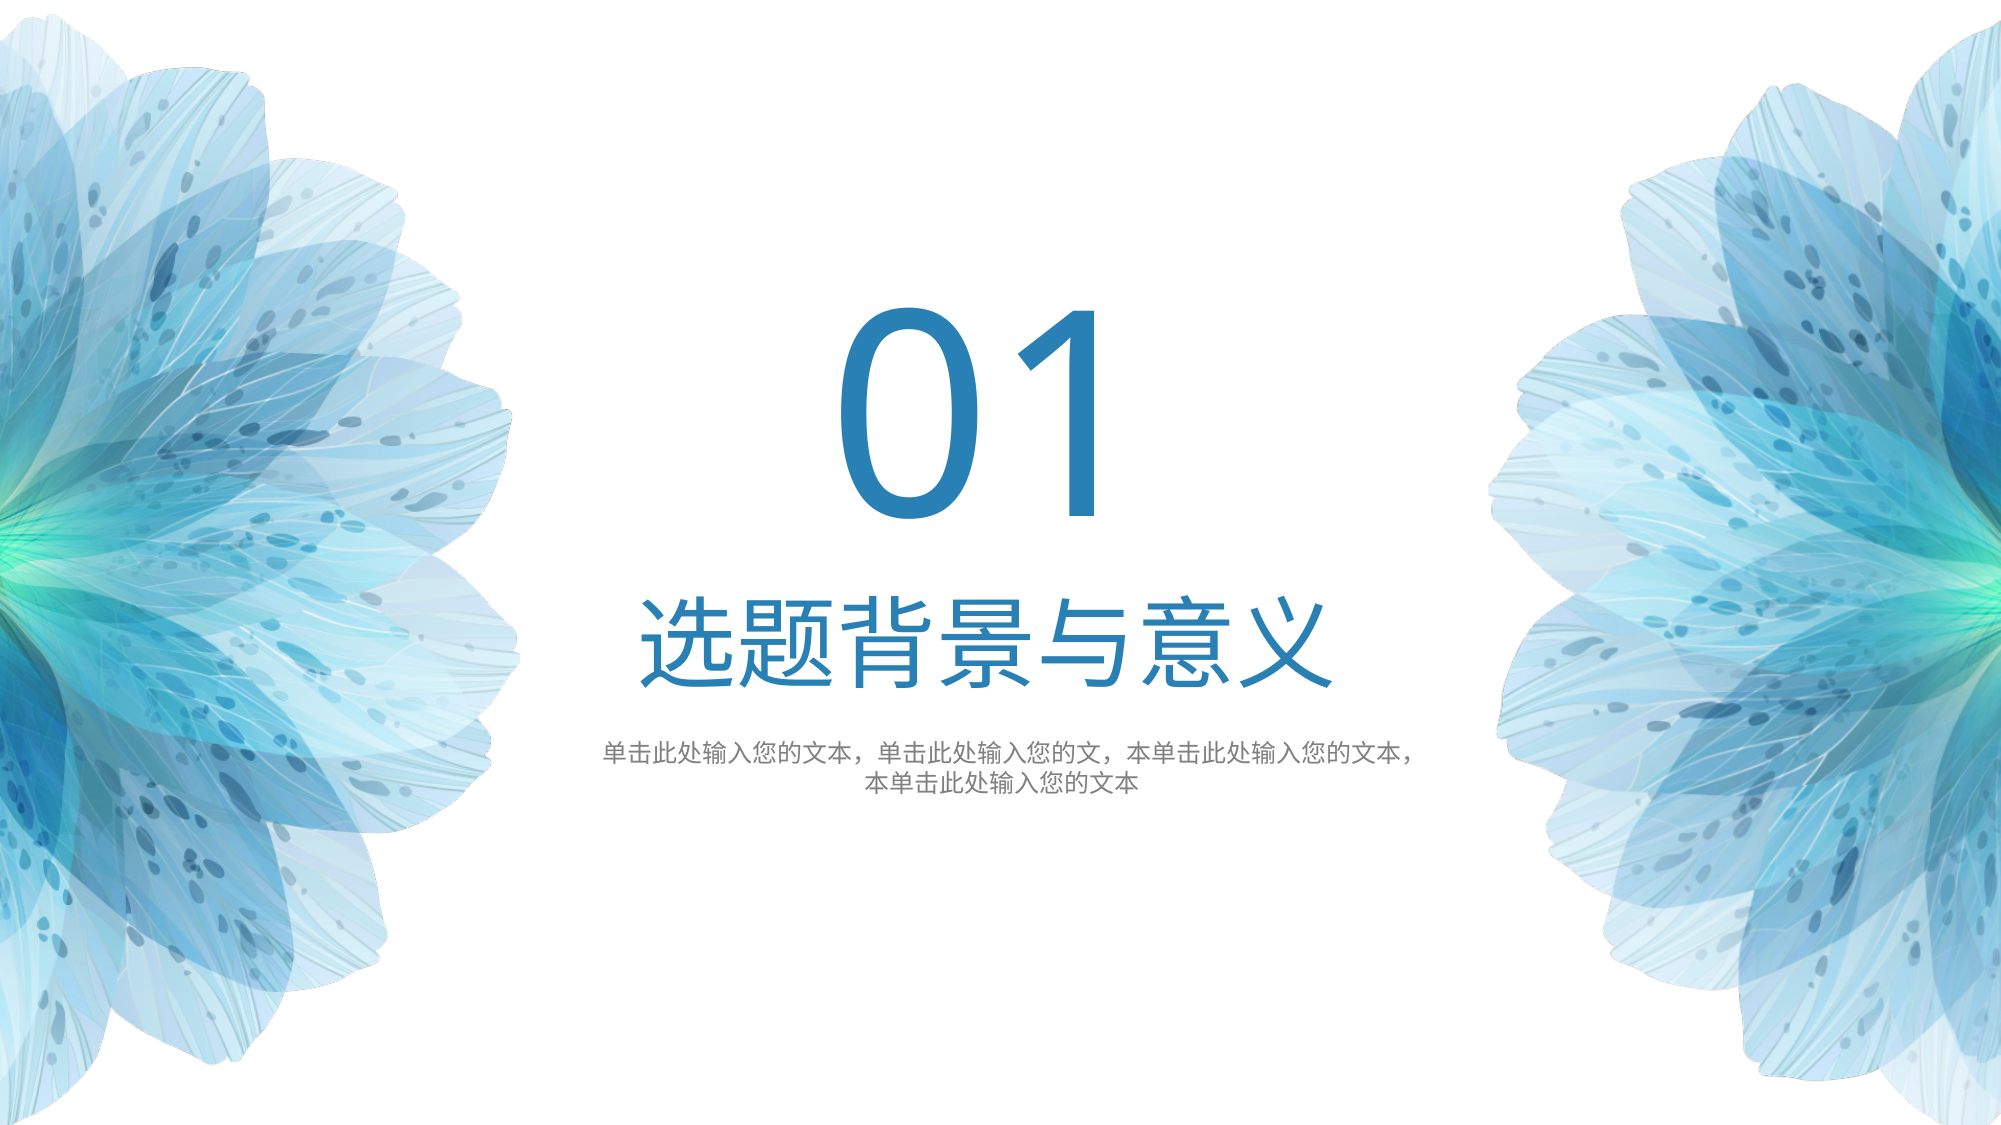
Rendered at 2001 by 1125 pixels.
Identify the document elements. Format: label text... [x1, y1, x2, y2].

picture [0, 12, 521, 1125]
text_box 单击此处输入您的文本，单击此处输入您的文，本单击此处输入您的文本，本单击此处输入您的文本 [580, 729, 1425, 805]
picture [1487, 17, 2001, 1125]
text_box 选题背景与意义 [521, 572, 1487, 708]
text_box 01 [743, 221, 1241, 582]
